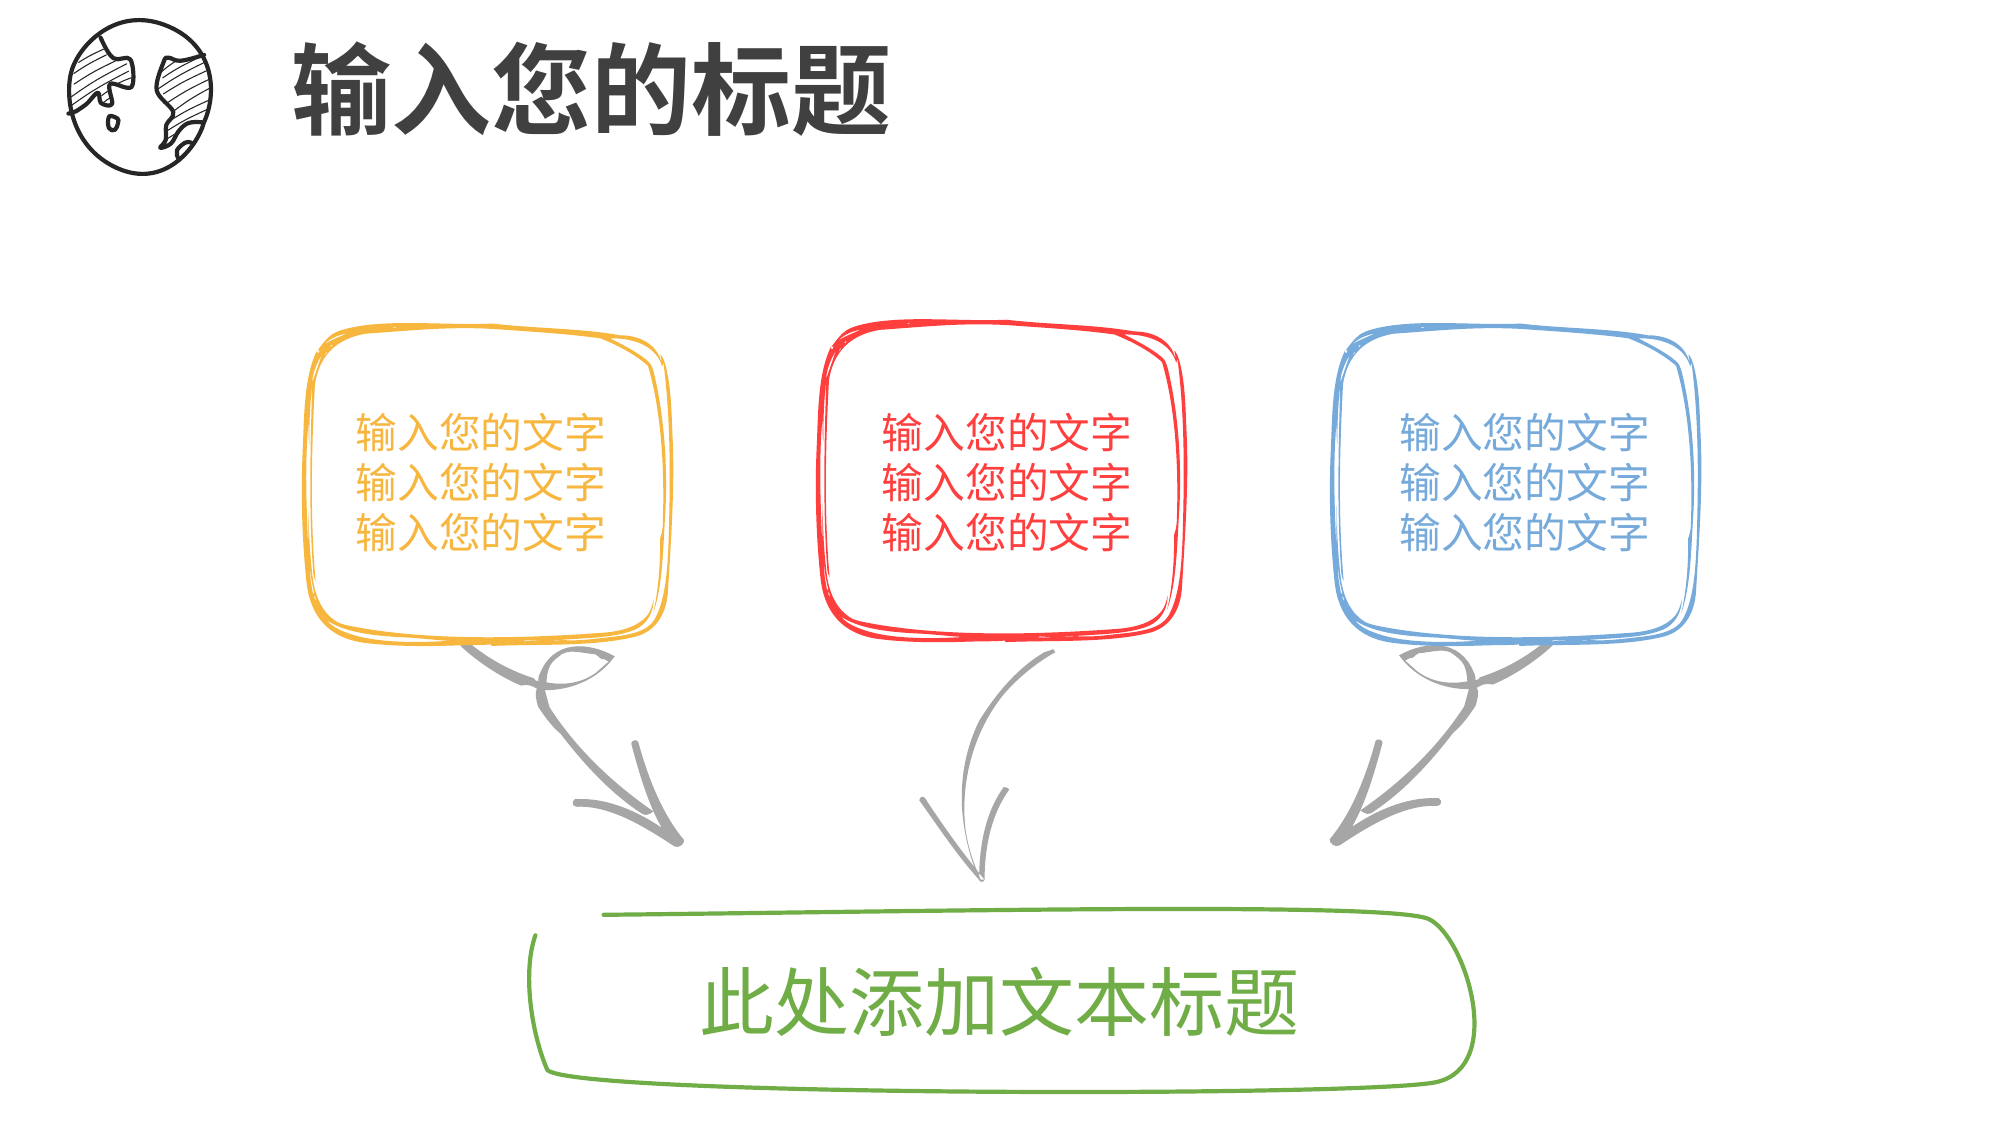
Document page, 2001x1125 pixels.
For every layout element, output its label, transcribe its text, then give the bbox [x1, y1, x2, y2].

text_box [1312, 659, 1573, 827]
text_box 输入您的标题 [276, 20, 907, 155]
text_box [814, 315, 1213, 644]
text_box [919, 646, 1056, 883]
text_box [65, 20, 215, 172]
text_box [1328, 318, 1730, 647]
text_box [441, 660, 701, 828]
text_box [300, 318, 686, 647]
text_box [529, 908, 1475, 1093]
